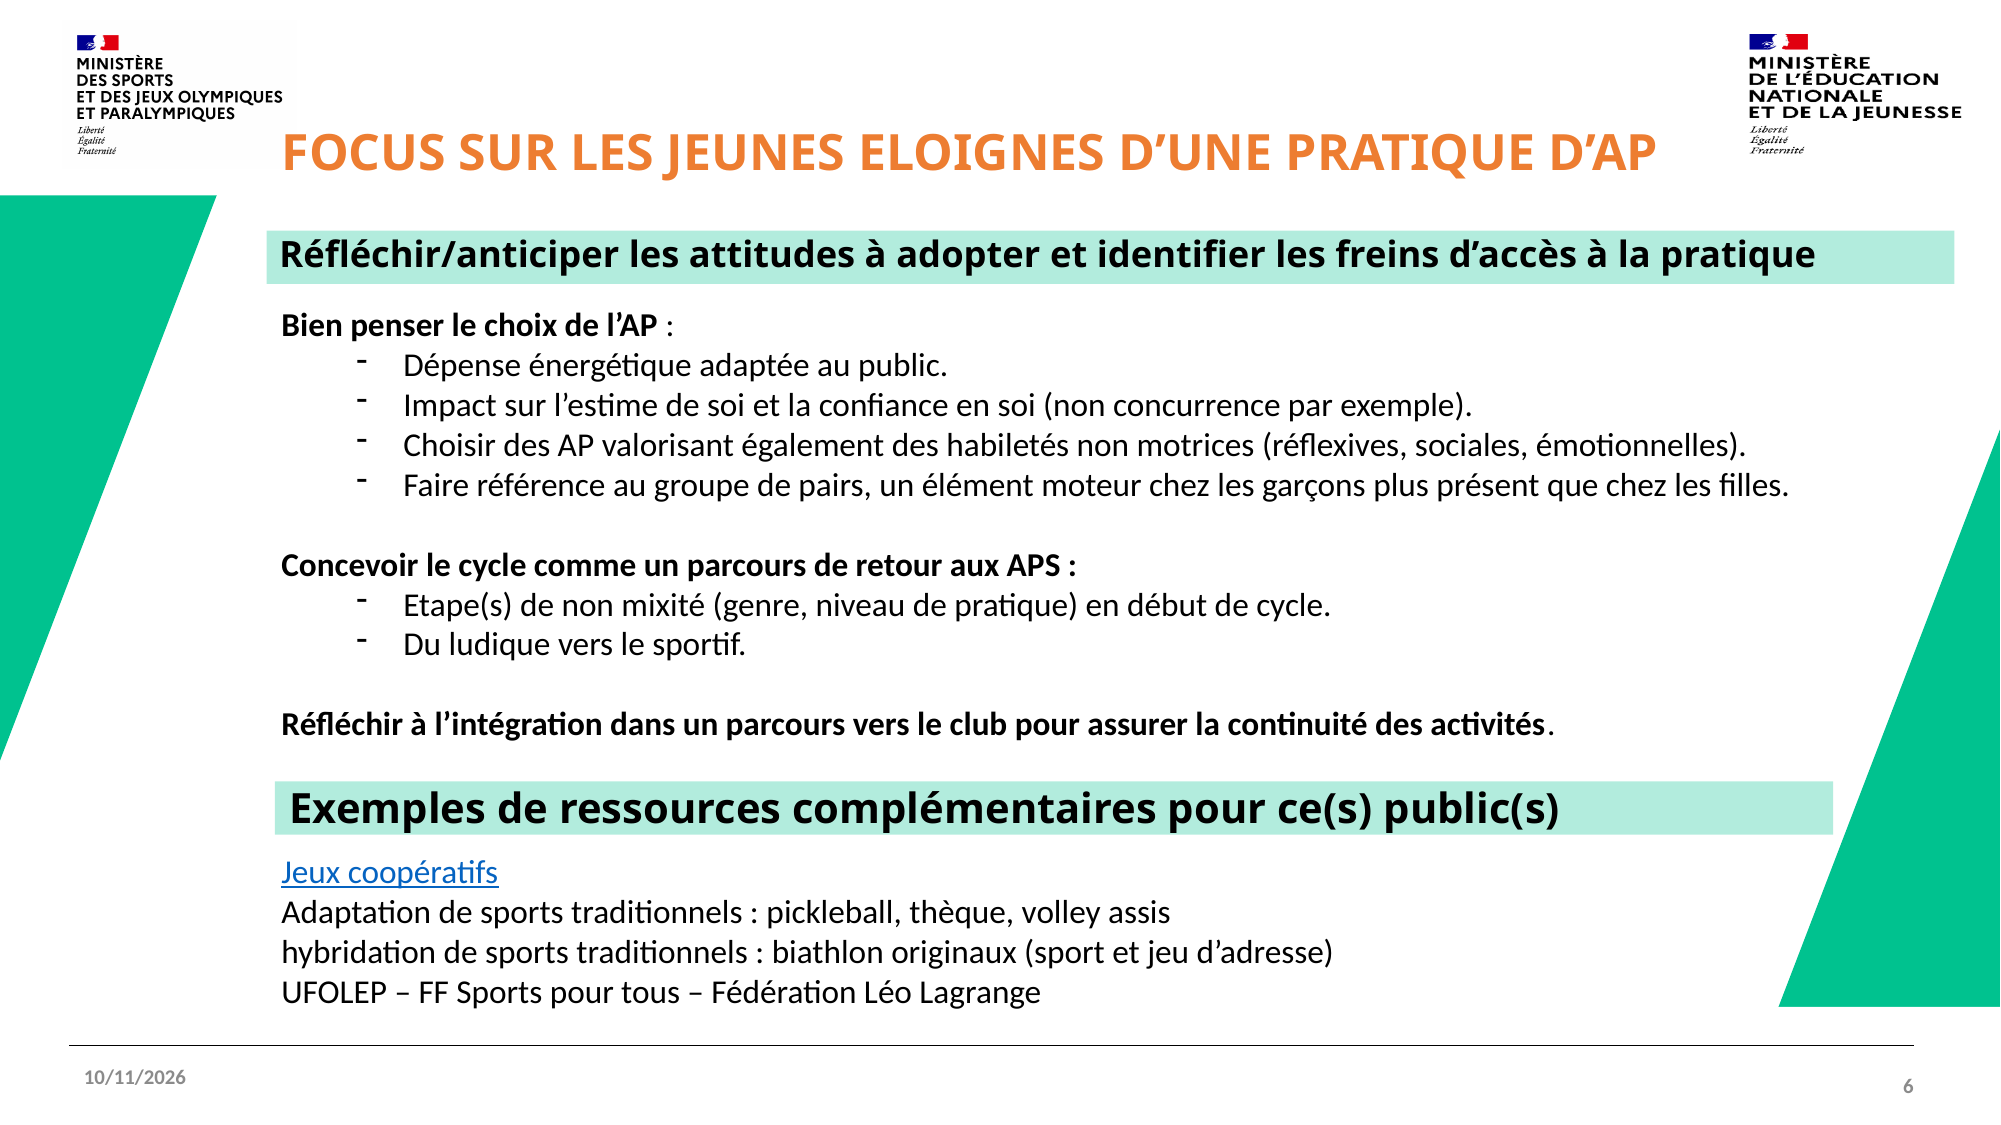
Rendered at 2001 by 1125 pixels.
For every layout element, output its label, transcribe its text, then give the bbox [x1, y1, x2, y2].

picture [62, 20, 297, 169]
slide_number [69, 1046, 519, 1107]
text_box Jeux coopératifs Adaptation de sports traditionnels : pickleball, thèque, volley assis hybridation de sports traditionnels : biathlon originaux (sport et jeu d’adresse) UFOLEP – FF Sports pour tous – Fédération Léo Lagrange [266, 843, 1783, 1018]
slide_number 6 [1618, 1046, 1914, 1125]
picture [1749, 34, 1963, 155]
title FOCUS sur les JEUNES ELOIGNES d’une pratique d’AP [266, 80, 1679, 229]
text_box Exemples de ressources complémentaires pour ce(s) public(s) [274, 781, 1834, 835]
text_box Bien penser le choix de l’AP : Dépense énergétique adaptée au public. Impact sur l’estime de soi et la confiance en soi (non concurrence par exemple). Choisir des AP valorisant également des habiletés non motrices (réflexives, sociales, émotionnelles). Faire référence au groupe de pairs, un élément moteur chez les garçons plus présent que chez les filles. Concevoir le cycle comme un parcours de retour aux APS : Etape(s) de non mixité (genre, niveau de pratique) en début de cycle. Du ludique vers le sportif. Réfléchir à l’intégration dans un parcours vers le club pour assurer la continuité des activités. [266, 295, 2000, 750]
text_box Réfléchir/anticiper les attitudes à adopter et identifier les freins d’accès à la pratique [266, 230, 1955, 284]
